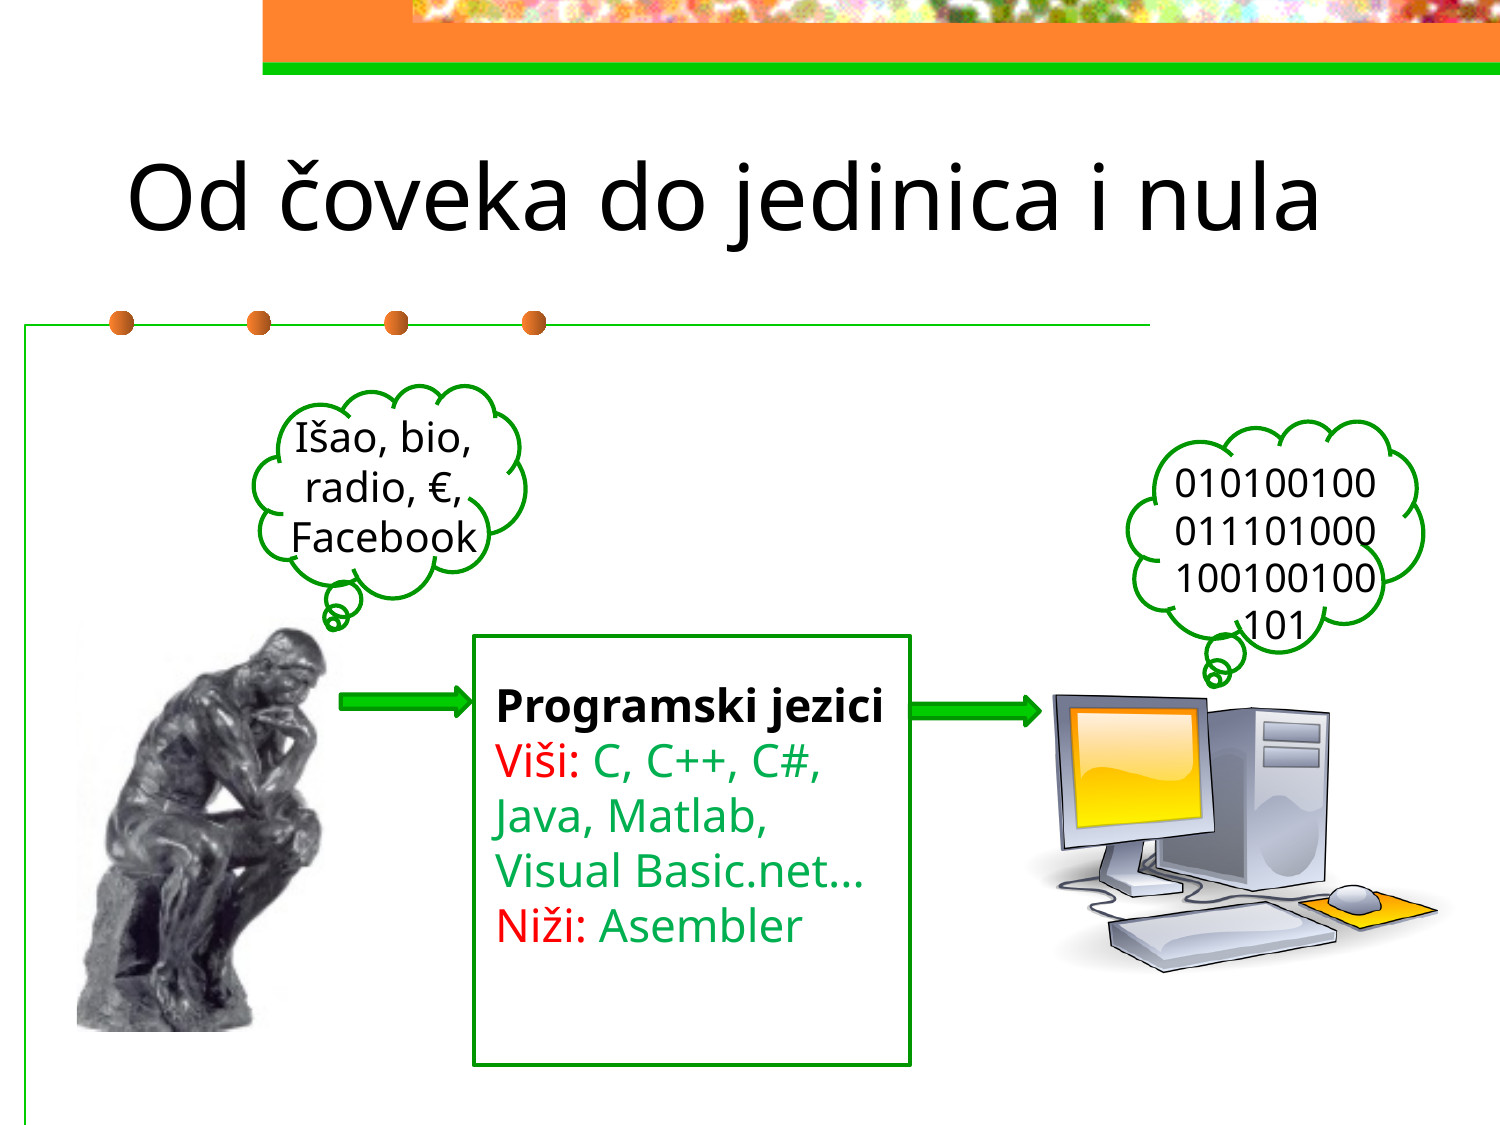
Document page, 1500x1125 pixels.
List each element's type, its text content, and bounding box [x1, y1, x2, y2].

text_box [472, 634, 912, 1067]
text_box 010100100011101000100100100101 [1151, 450, 1400, 607]
text_box [344, 383, 494, 403]
picture [1020, 608, 1460, 1048]
text_box Programski jezici Viši: C, C++, C#, Java, Matlab, Visual Basic.net... Niži: Asembler [480, 669, 904, 960]
text_box [359, 685, 473, 719]
picture [412, 0, 1500, 23]
picture [76, 617, 355, 1032]
text_box Išao, bio, radio, €, Facebook [242, 403, 526, 569]
text_box [1400, 452, 1426, 579]
title Od čoveka do jedinica i nula [87, 99, 1363, 288]
text_box [1125, 496, 1151, 607]
text_box [293, 569, 472, 617]
text_box [1171, 419, 1395, 450]
text_box [907, 701, 1015, 721]
